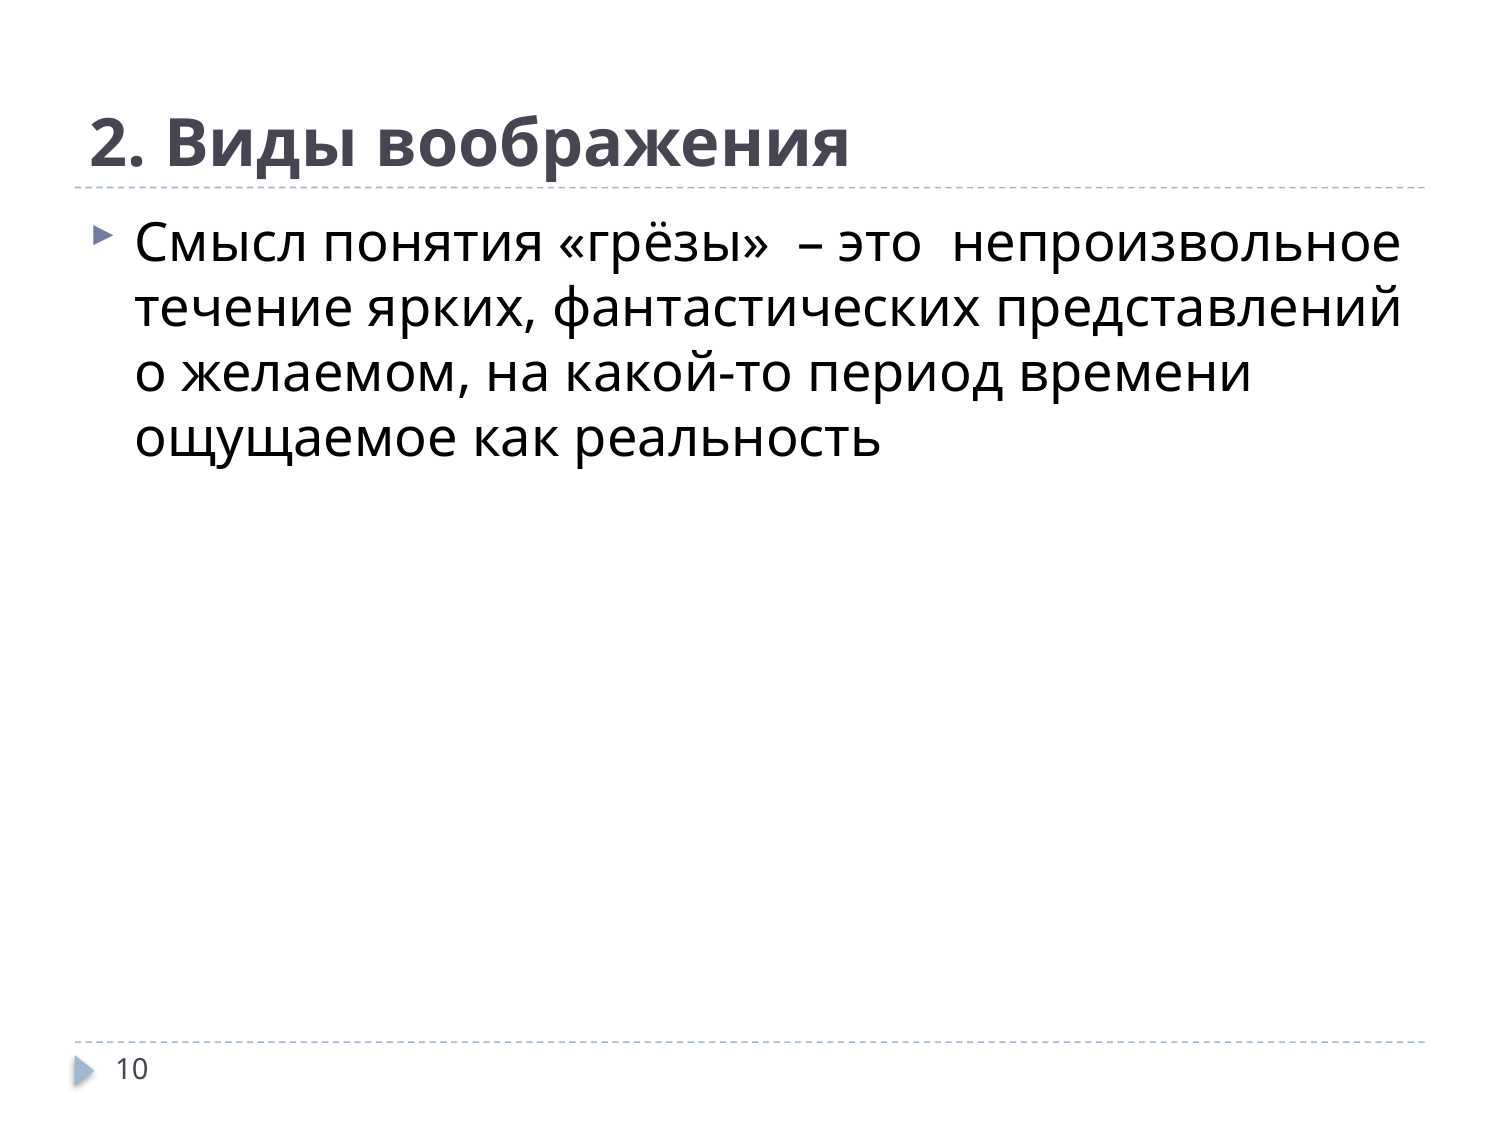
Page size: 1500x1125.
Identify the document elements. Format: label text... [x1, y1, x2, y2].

title 2. Виды воображения [75, 24, 1425, 188]
slide_number 10 [100, 1042, 426, 1103]
list Смысл понятия «грёзы» – это непроизвольное течение ярких, фантастических представлений о желаемом, на какой-то период времени ощущаемое как реальность [75, 200, 1425, 1010]
